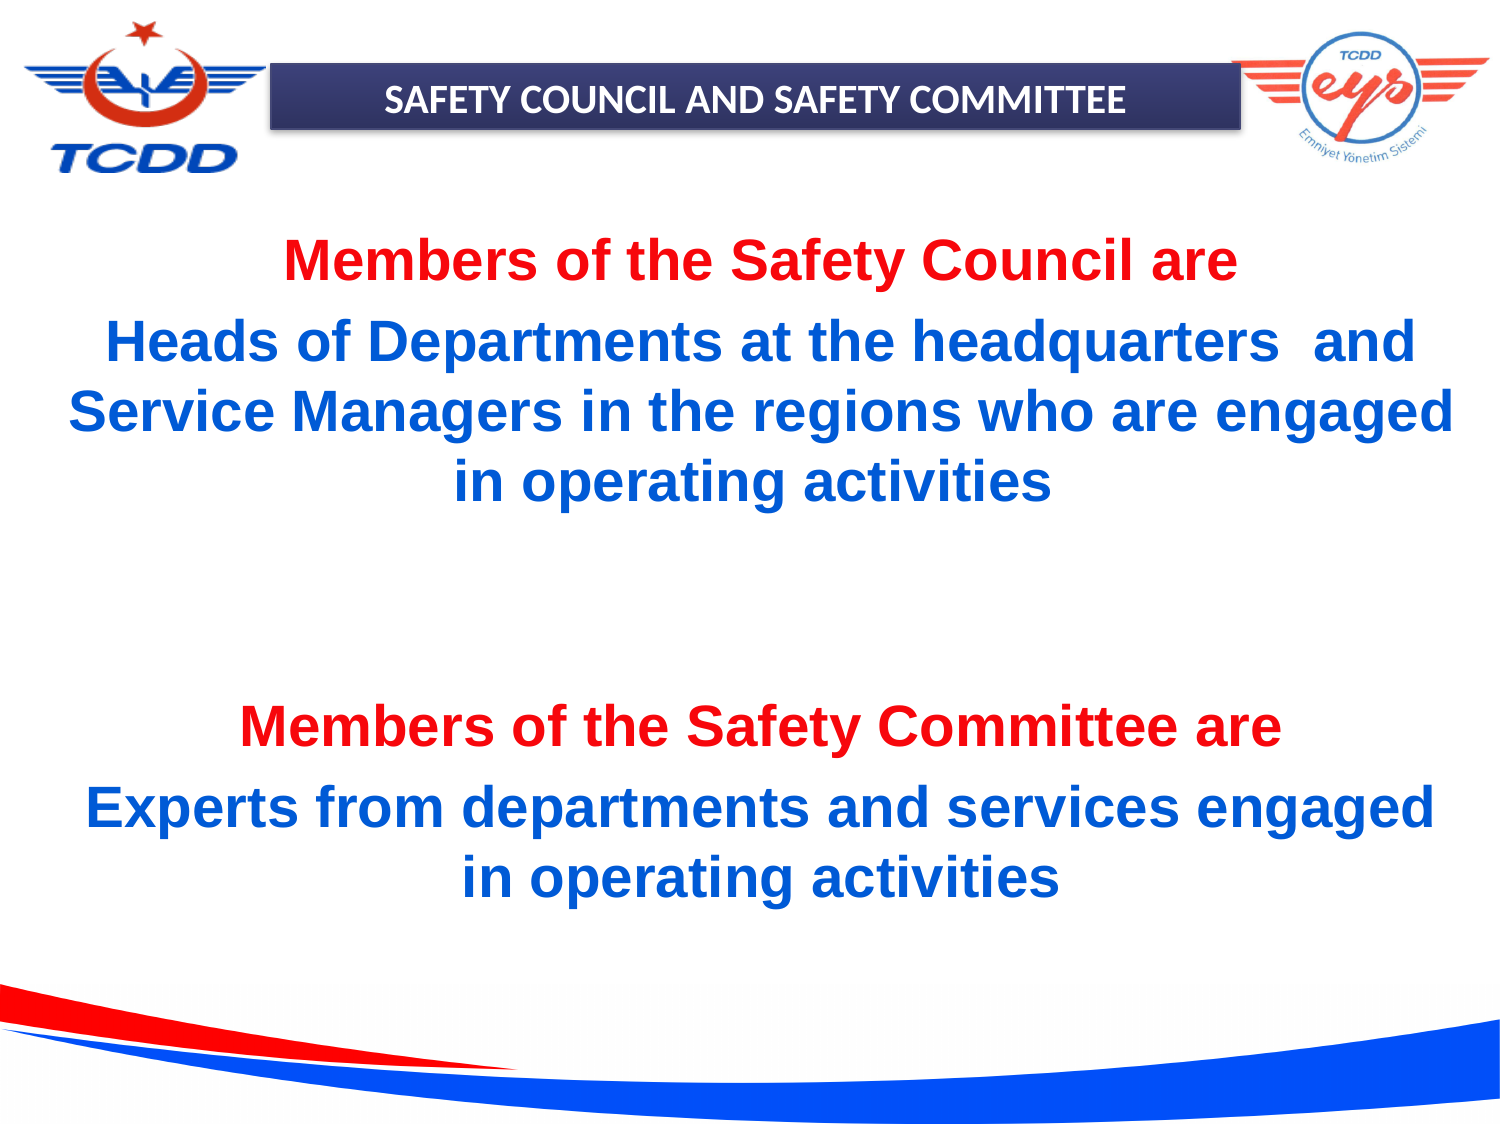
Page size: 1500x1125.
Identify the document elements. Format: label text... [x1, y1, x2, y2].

text_box SAFETY COUNCIL AND SAFETY COMMITTEE [270, 63, 1219, 130]
picture [23, 20, 266, 173]
picture [0, 984, 1500, 1124]
list Members of the Safety Council are Heads of Departments at the headquarters and Service Managers in the regions who are engaged in operating activities Members of the Safety Committee are Experts from departments and services engaged in operating activities [53, 214, 1471, 982]
picture [1224, 0, 1500, 173]
